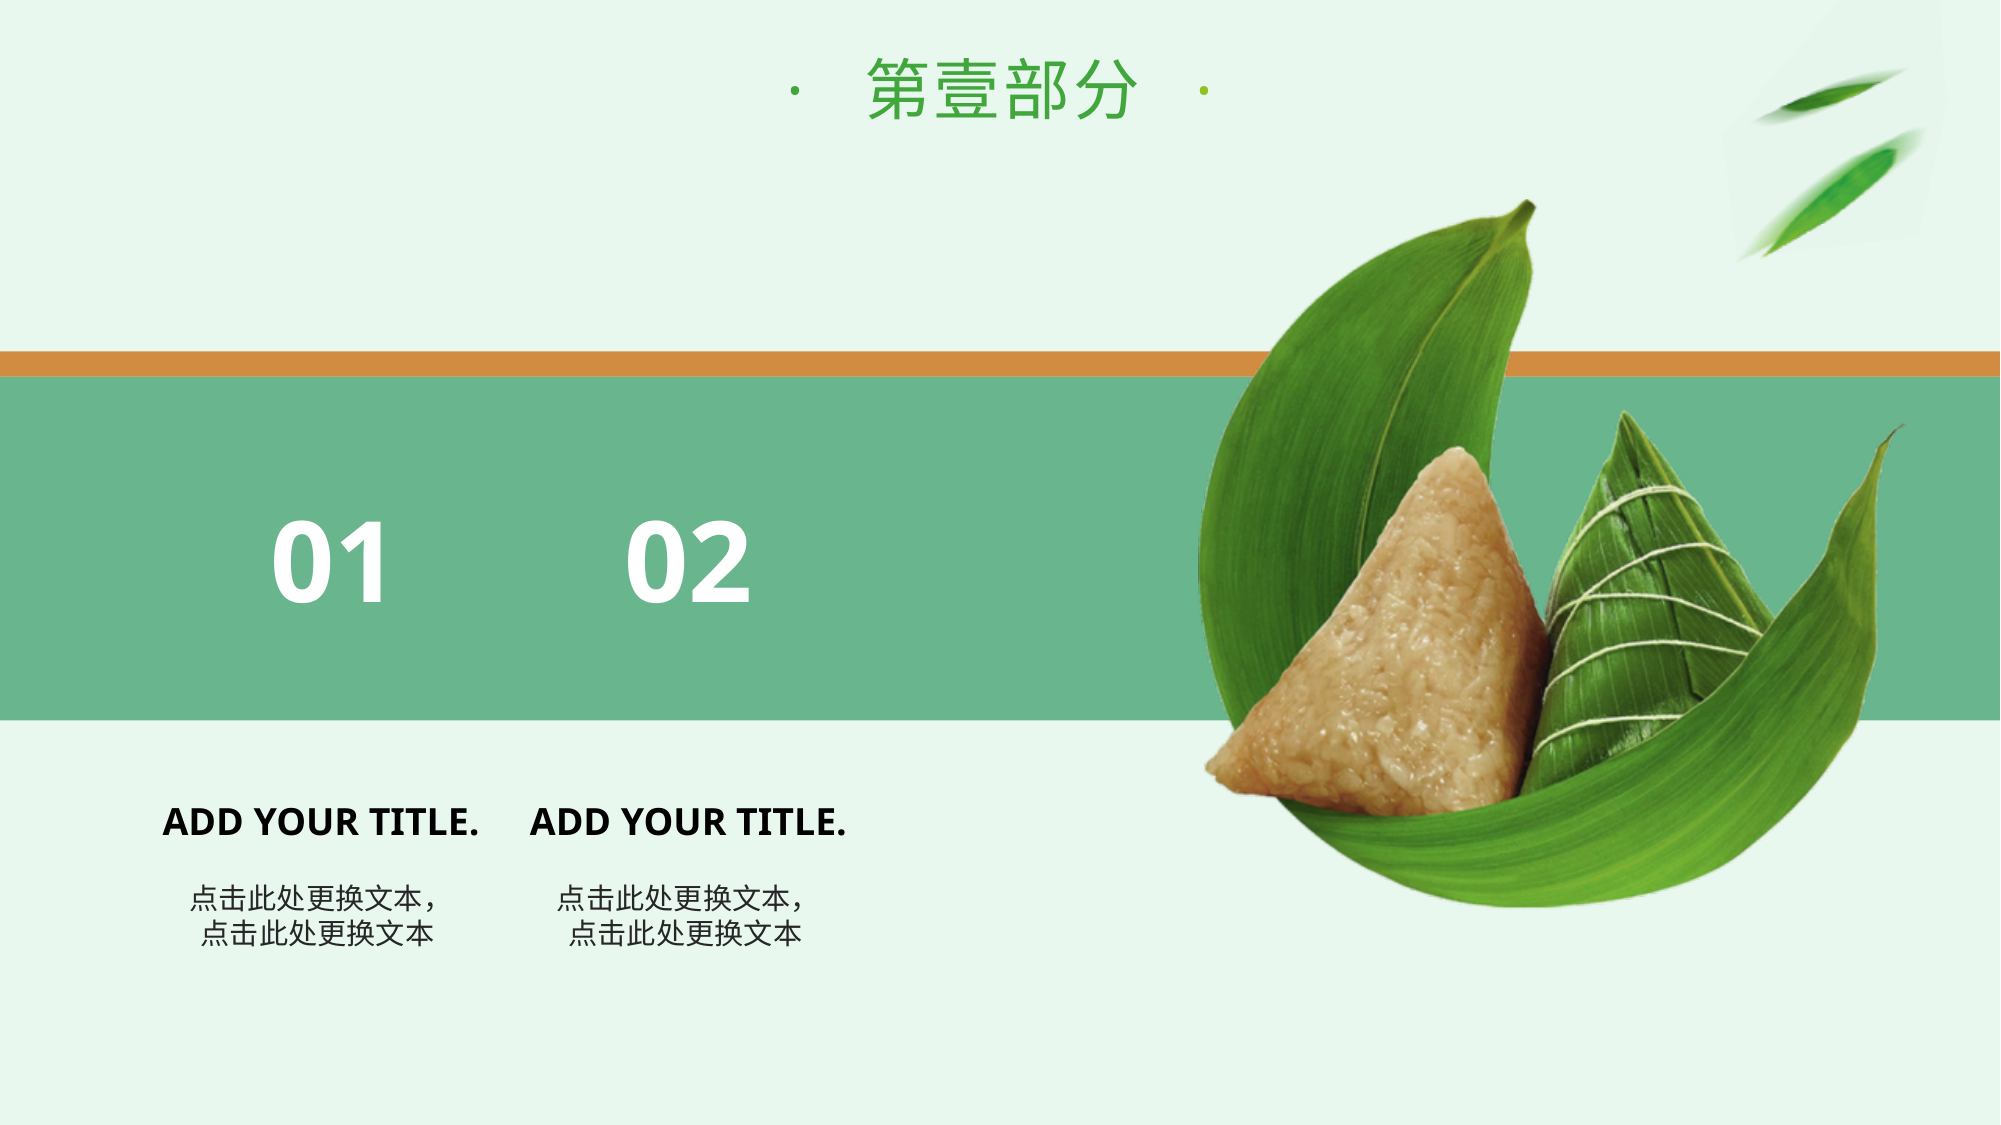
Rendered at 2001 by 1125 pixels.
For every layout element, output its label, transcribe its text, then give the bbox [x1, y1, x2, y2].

text_box · 第壹部分 · [247, 40, 1720, 135]
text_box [0, 199, 2000, 964]
picture [1720, 0, 1948, 263]
